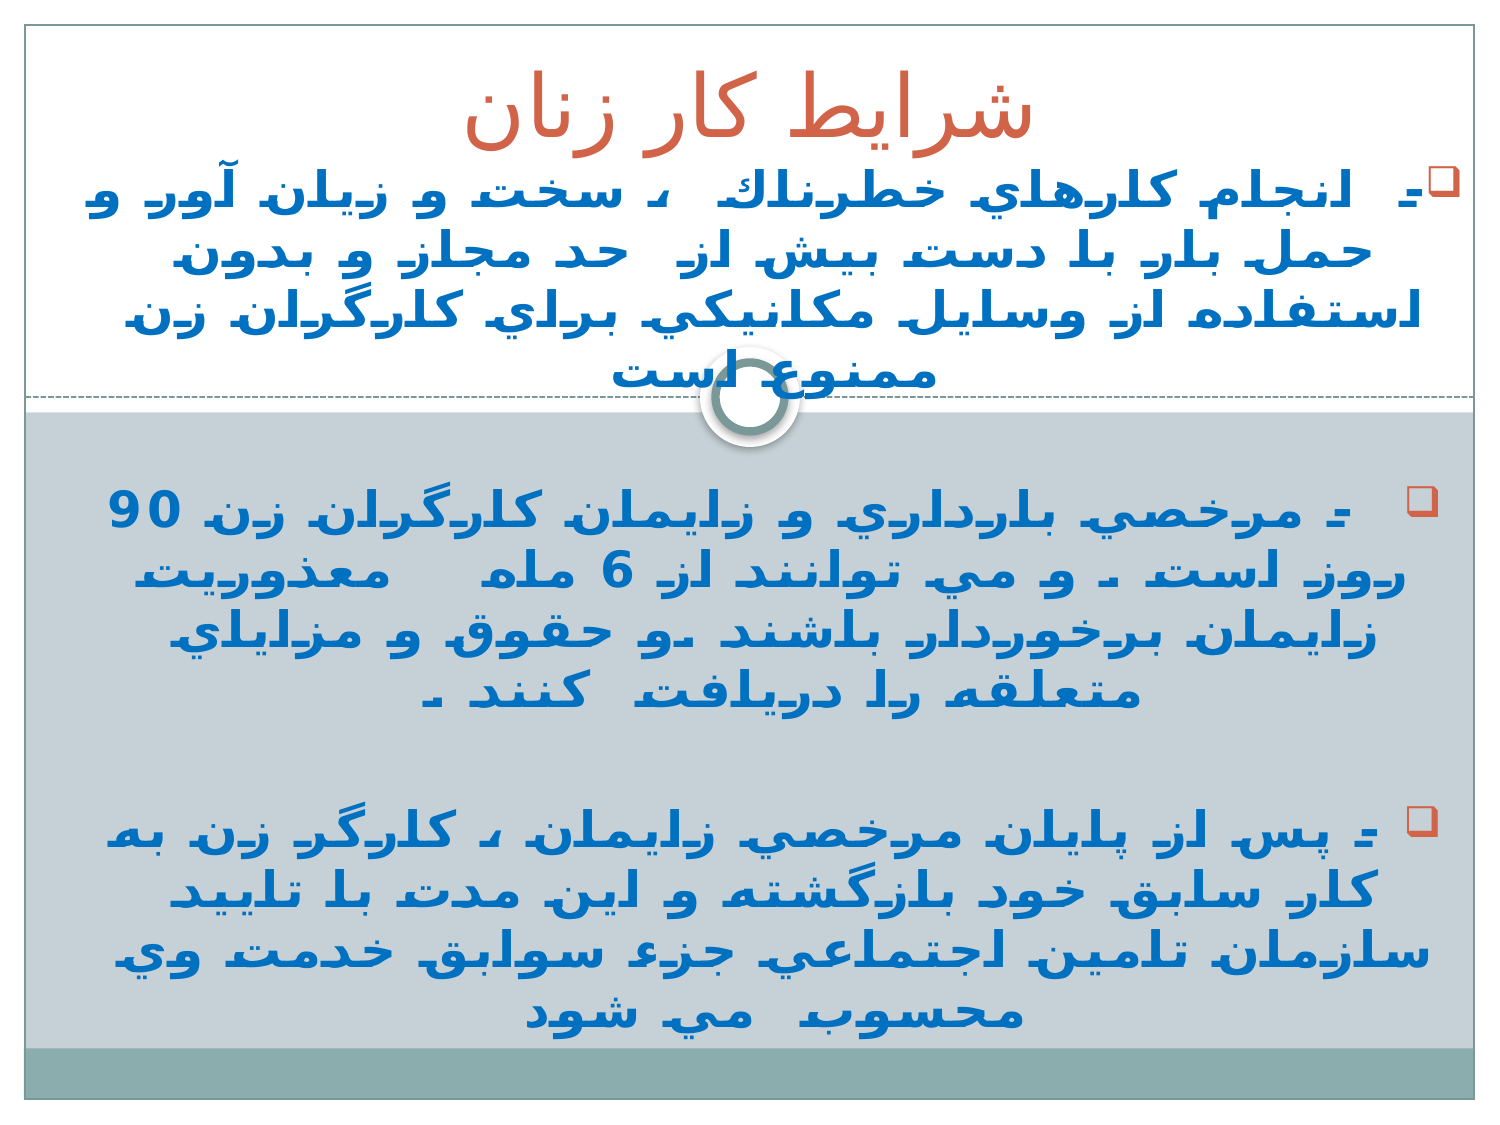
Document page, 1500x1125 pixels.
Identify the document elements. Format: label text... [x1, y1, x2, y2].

subtitle - انجام كارهاي خطرناك ، سخت و زيان آور و حمل بار با دست بيش از حد مجاز و بدون استفاده از وسايل مكانيكي براي كارگران زن ممنوع است - مرخصي بارداري و زايمان كارگران زن 90 روز است . و مي توانند از 6 ماه معذوريت زايمان برخوردار باشند .و حقوق و مزاياي متعلقه را دريافت كنند . - پس از پايان مرخصي زايمان ، كارگر زن به كار سابق خود بازگشته و اين مدت با تاييد سازمان تامين اجتماعي جزء سوابق خدمت وي محسوب مي شود - حقوق ايام مرخصي زايمان طبق مقررات قانون تامين اجتماعي پرداخت خواهد شد. - كارفرما مكلف است به مادران شيرده تاپايان 24ماهگي پس از 3/5 ساعت فرصت شيردادن بدهد . كه جزء ساعت كار محسوب مي شود . [50, 149, 1500, 1125]
title شرايط كار زنان [112, 0, 1388, 163]
